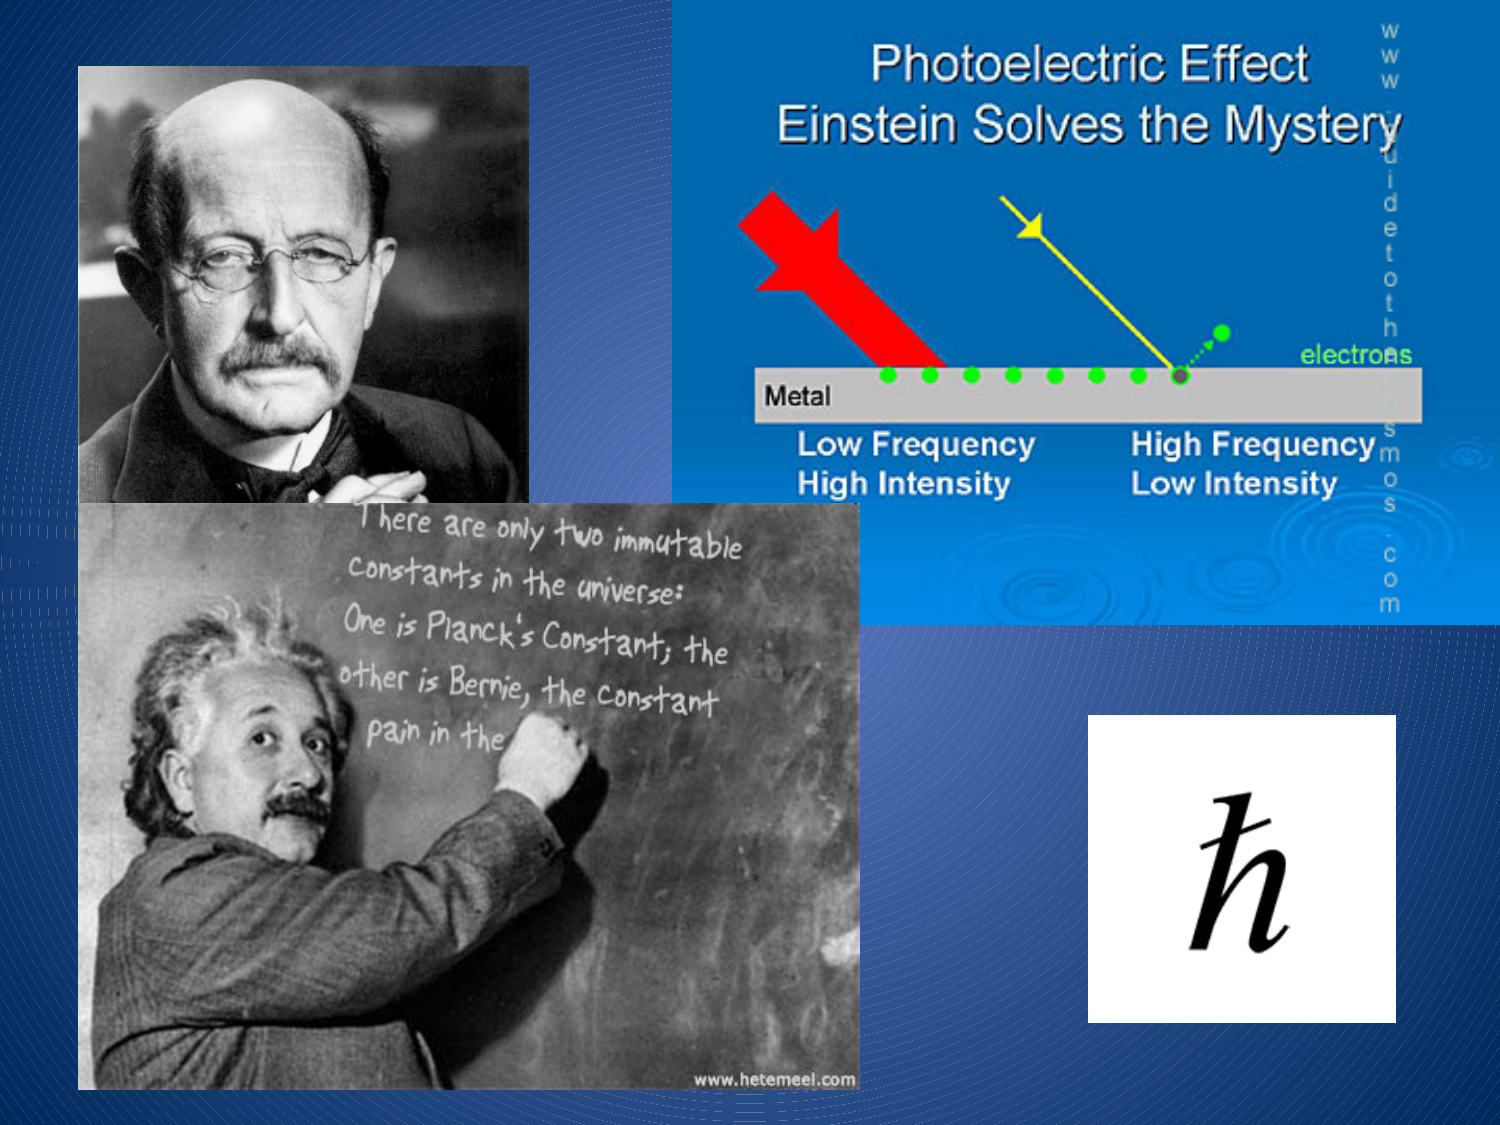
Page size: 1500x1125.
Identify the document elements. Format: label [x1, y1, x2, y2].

picture [671, 0, 1500, 626]
picture [1088, 715, 1396, 1023]
list [78, 503, 861, 1090]
picture [78, 66, 529, 503]
